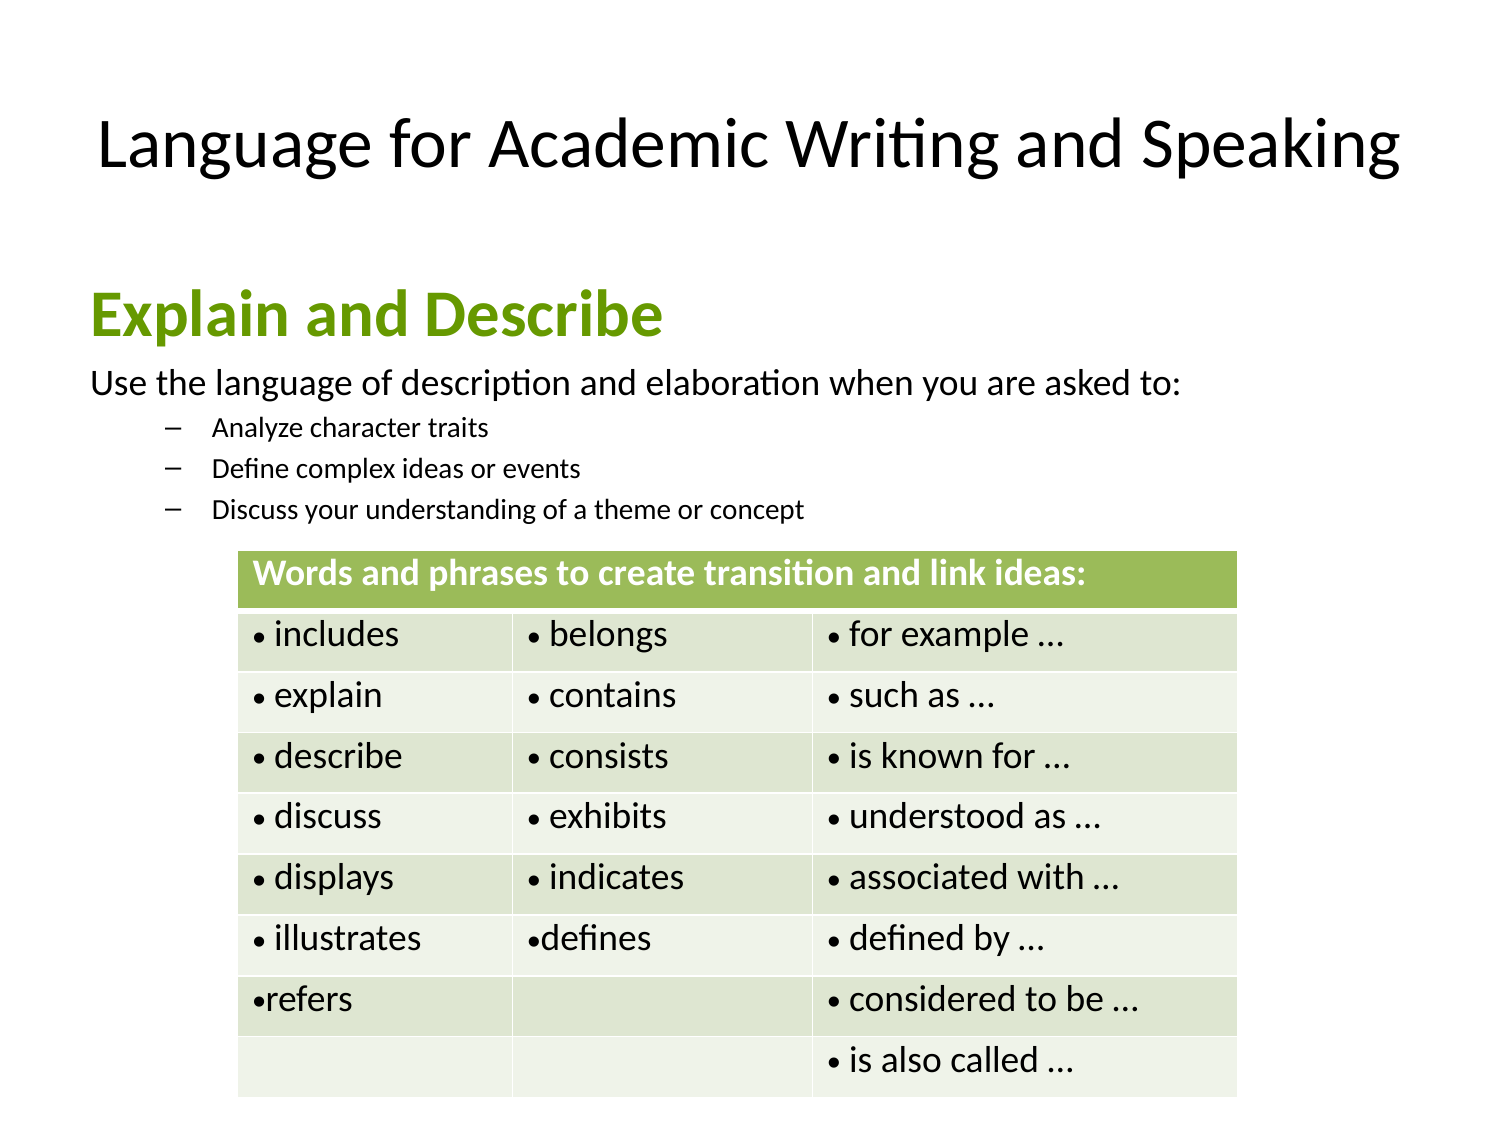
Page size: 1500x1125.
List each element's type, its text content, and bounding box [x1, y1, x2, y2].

table_cell [513, 1037, 812, 1097]
table_cell displays [238, 855, 512, 914]
table_header Words and phrases to create transition and link ideas: [238, 551, 1237, 608]
table_cell is also called … [813, 1037, 1237, 1097]
table_cell indicates [513, 855, 812, 914]
table_cell explain [238, 673, 512, 732]
table_cell is known for … [813, 733, 1237, 792]
list Explain and Describe Use the language of description and elaboration when you are asked to: Analyze character traits Define complex ideas or events Discuss your understanding of a theme or concept [75, 262, 1425, 1005]
table_cell such as … [813, 673, 1237, 732]
table_cell includes [238, 614, 512, 671]
table_cell describe [238, 733, 512, 792]
table_cell exhibits [513, 794, 812, 853]
table_cell understood as … [813, 794, 1237, 853]
table_cell defined by … [813, 916, 1237, 975]
table_cell for example … [813, 614, 1237, 671]
table_cell defines [513, 916, 812, 975]
table_cell associated with … [813, 855, 1237, 914]
table_cell considered to be … [813, 977, 1237, 1036]
title Language for Academic Writing and Speaking [75, 45, 1425, 233]
table_cell refers [238, 977, 512, 1036]
table_cell belongs [513, 614, 812, 671]
table_cell discuss [238, 794, 512, 853]
table_cell contains [513, 673, 812, 732]
table_cell [238, 1037, 512, 1097]
table_cell illustrates [238, 916, 512, 975]
table_cell [513, 977, 812, 1036]
table_cell consists [513, 733, 812, 792]
